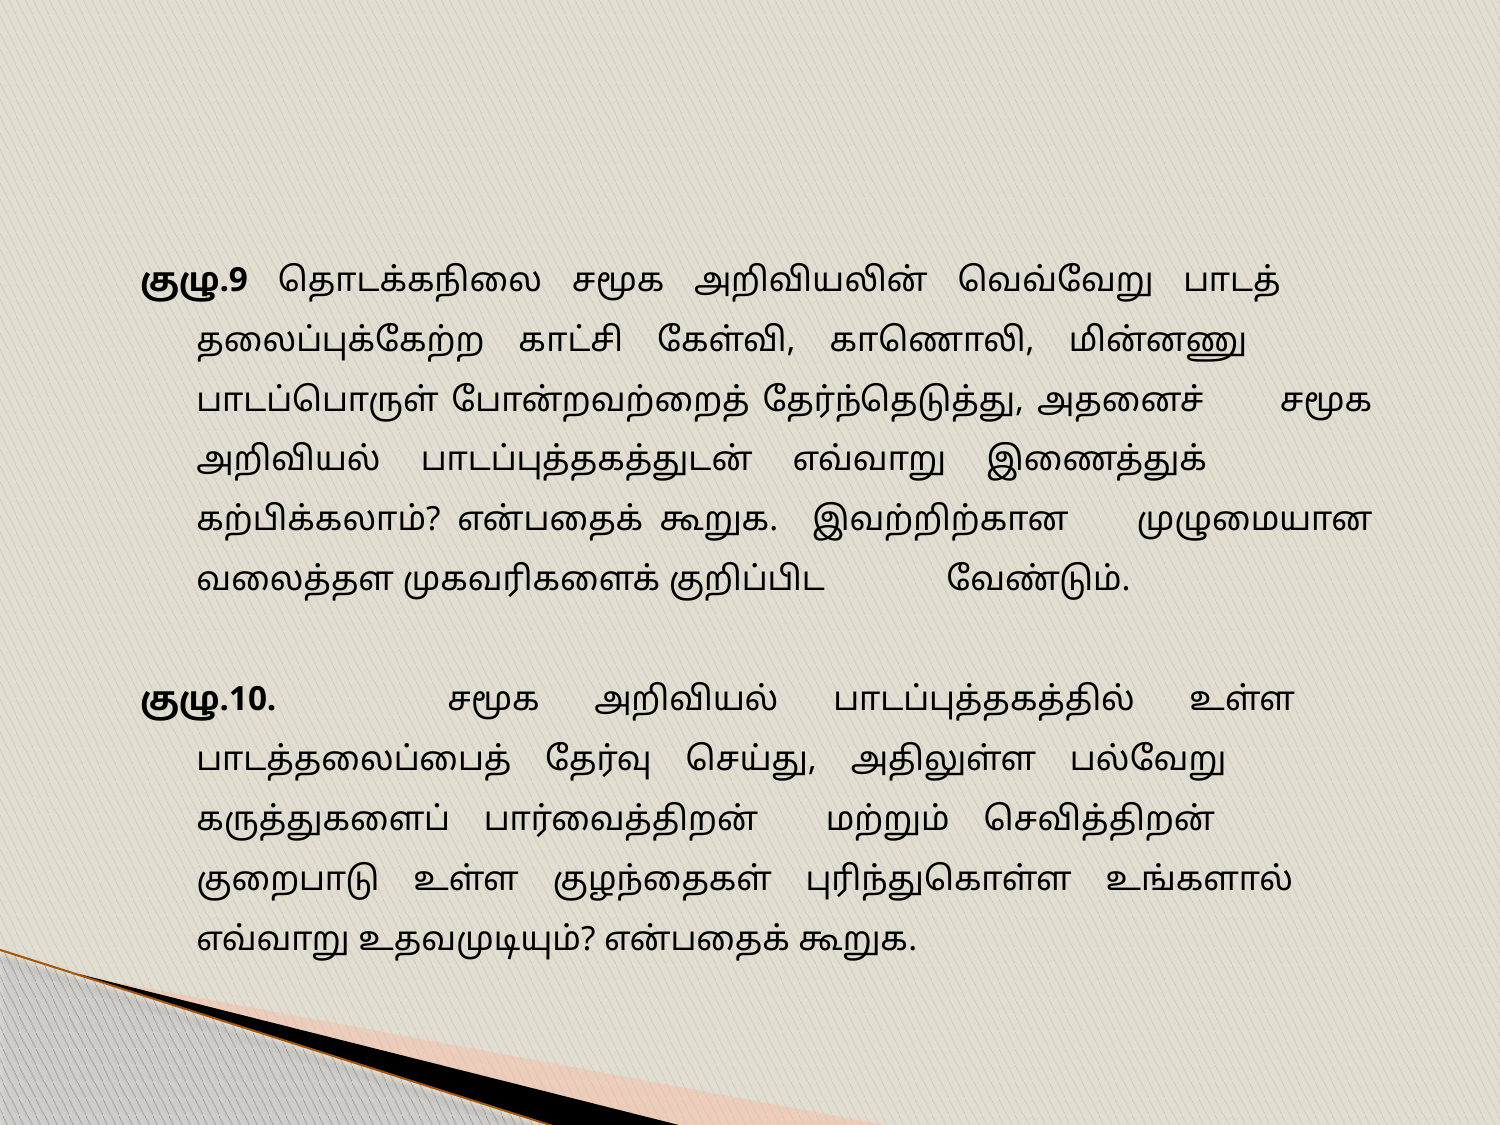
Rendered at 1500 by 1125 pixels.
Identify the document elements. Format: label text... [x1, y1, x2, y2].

text_box குழு.9 தொடக்கநிலை சமூக அறிவியலின் வெவ்வேறு பாடத் தலைப்புக்கேற்ற காட்சி கேள்வி, காணொலி, மின்னணு பாடப்பொருள் போன்றவற்றைத் தேர்ந்தெடுத்து, அதனைச் சமூக அறிவியல் பாடப்புத்தகத்துடன் எவ்வாறு இணைத்துக் கற்பிக்கலாம்? என்பதைக் கூறுக. இவற்றிற்கான முழுமையான வலைத்தள முகவரிகளைக் குறிப்பிட வேண்டும். குழு.10. சமூக அறிவியல் பாடப்புத்தகத்தில் உள்ள பாடத்தலைப்பைத் தேர்வு செய்து, அதிலுள்ள பல்வேறு கருத்துகளைப் பார்வைத்திறன் மற்றும் செவித்திறன் குறைபாடு உள்ள குழந்தைகள் புரிந்துகொள்ள உங்களால் எவ்வாறு உதவமுடியும்? என்பதைக் கூறுக. [124, 110, 1388, 1024]
